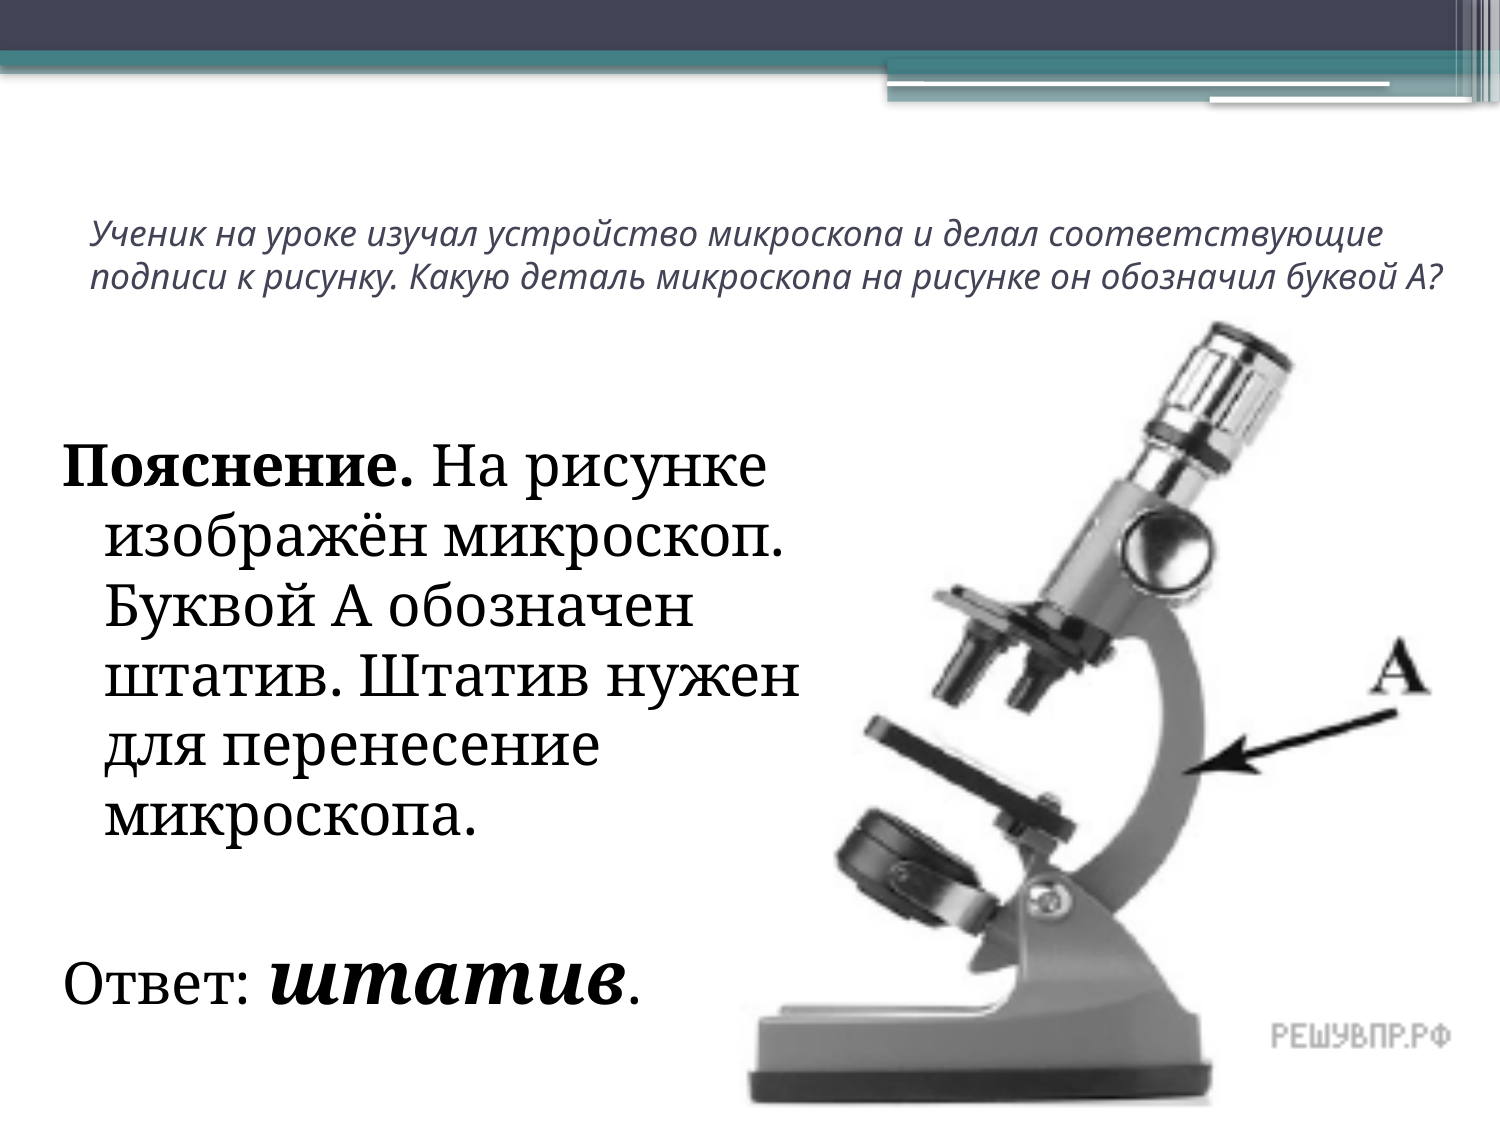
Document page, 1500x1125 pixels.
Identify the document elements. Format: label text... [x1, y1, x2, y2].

title Ученик на уроке изучал устройство микроскопа и делал соответствующие подписи к рисунку. Какую деталь микроскопа на рисунке он обозначил буквой А? [75, 187, 1459, 363]
picture [726, 302, 1459, 1125]
list Пояснение. На рисунке изображён микроскоп. Буквой А обозначен штатив. Штатив нужен для перенесение микроскопа. Ответ: штатив. [29, 420, 719, 1079]
